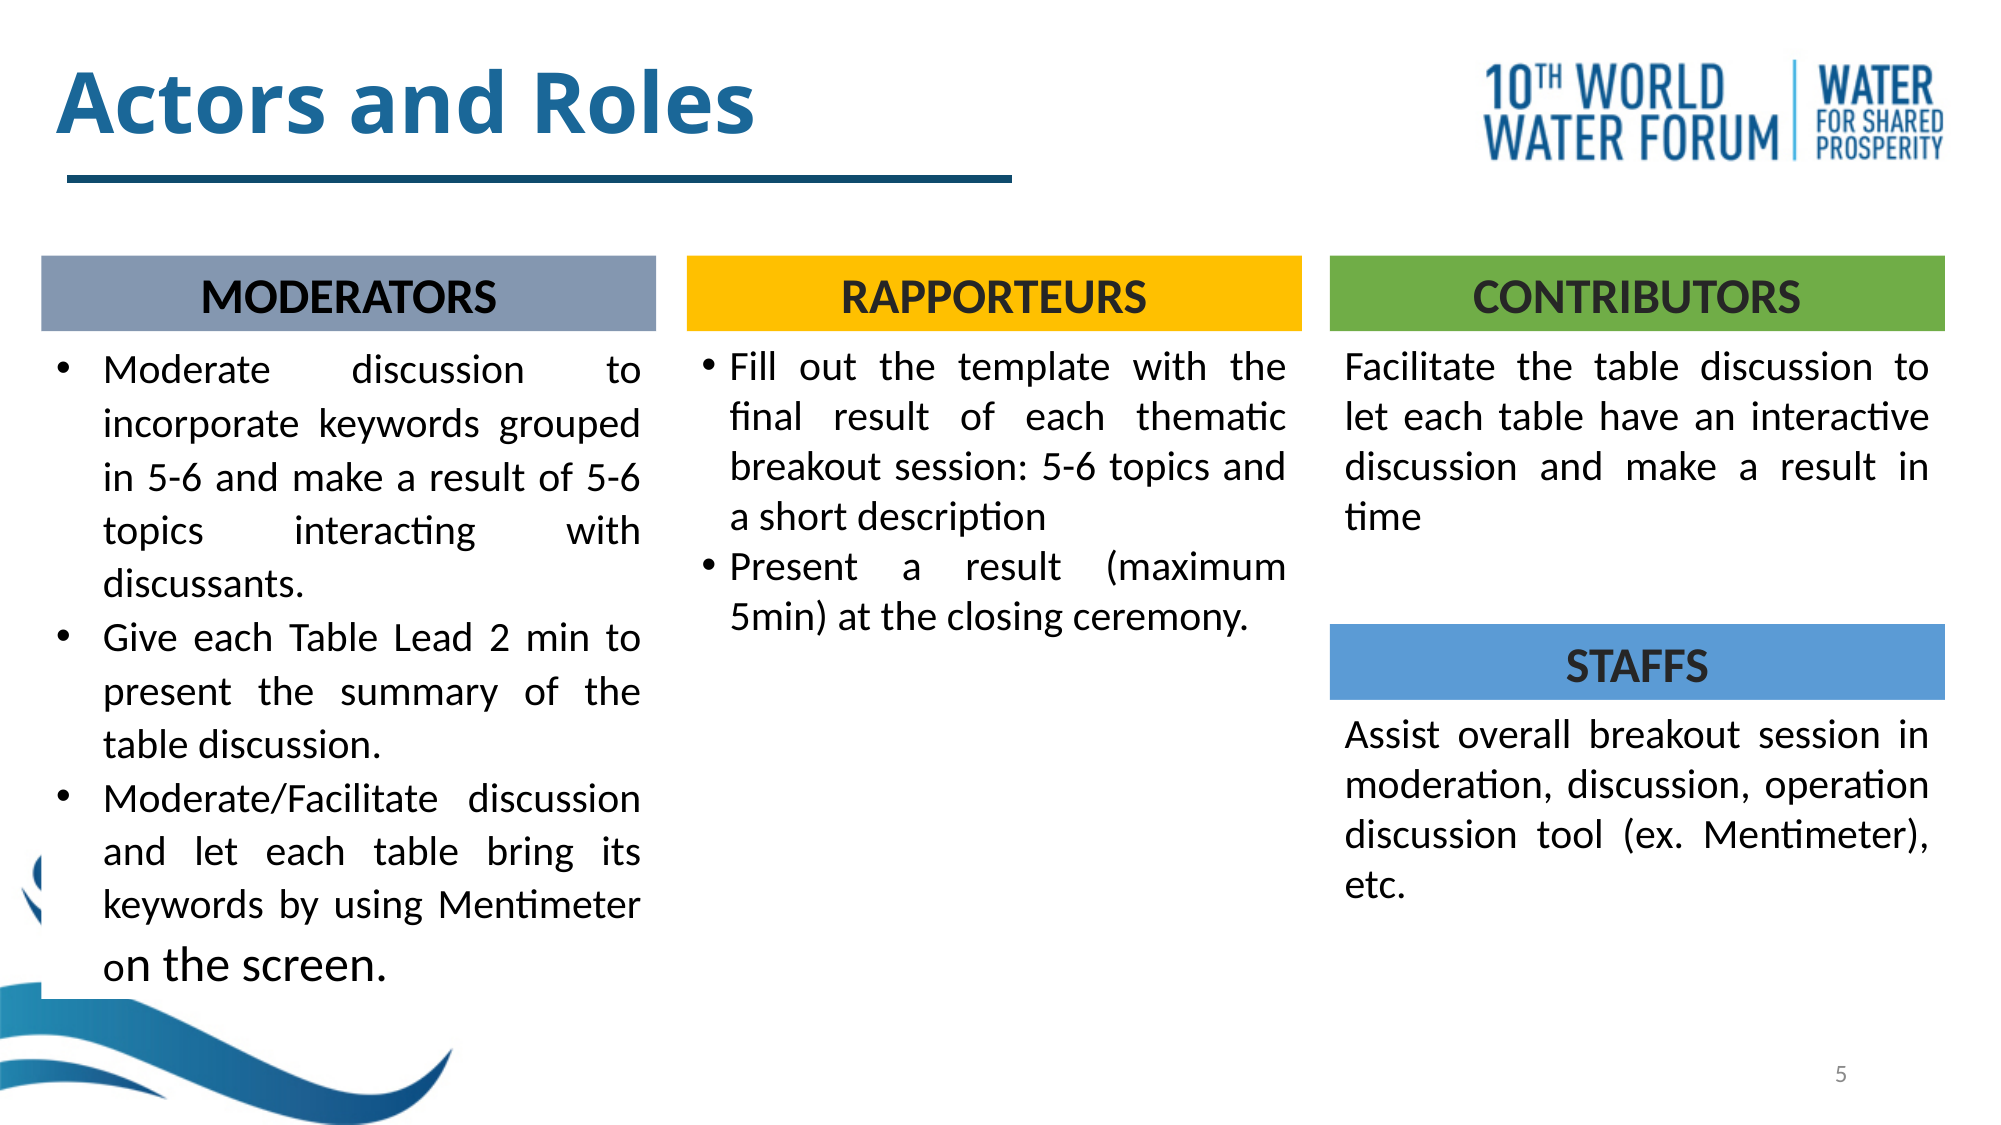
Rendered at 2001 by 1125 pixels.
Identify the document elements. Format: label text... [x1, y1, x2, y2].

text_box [686, 255, 1302, 650]
text_box Actors and Roles [41, 42, 832, 170]
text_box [1329, 624, 1945, 918]
slide_number 5 [1412, 1042, 1863, 1103]
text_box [1329, 255, 1945, 549]
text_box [41, 255, 657, 1003]
picture [0, 0, 2001, 1125]
